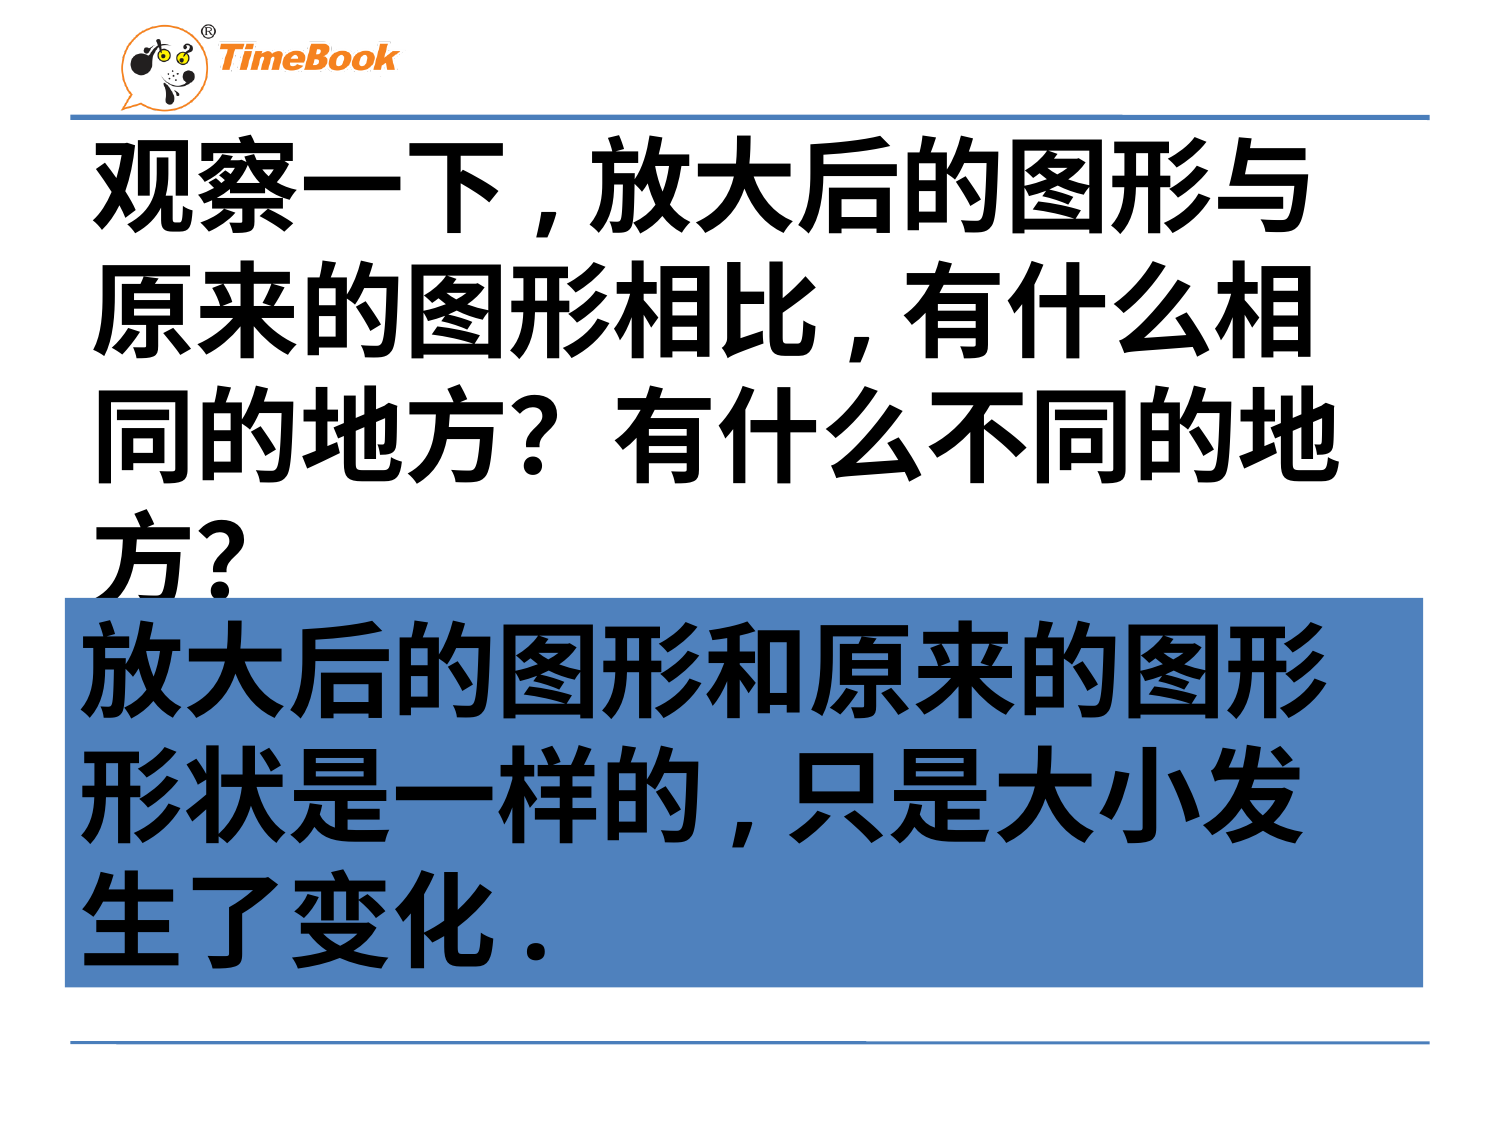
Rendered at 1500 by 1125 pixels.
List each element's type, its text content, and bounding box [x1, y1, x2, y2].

text_box 放大后的图形和原来的图形形状是一样的,只是大小发生了变化. [64, 597, 1424, 988]
text_box 观察一下,放大后的图形与原来的图形相比,有什么相同的地方？有什么不同的地方？ [76, 113, 1436, 628]
picture [118, 22, 408, 113]
